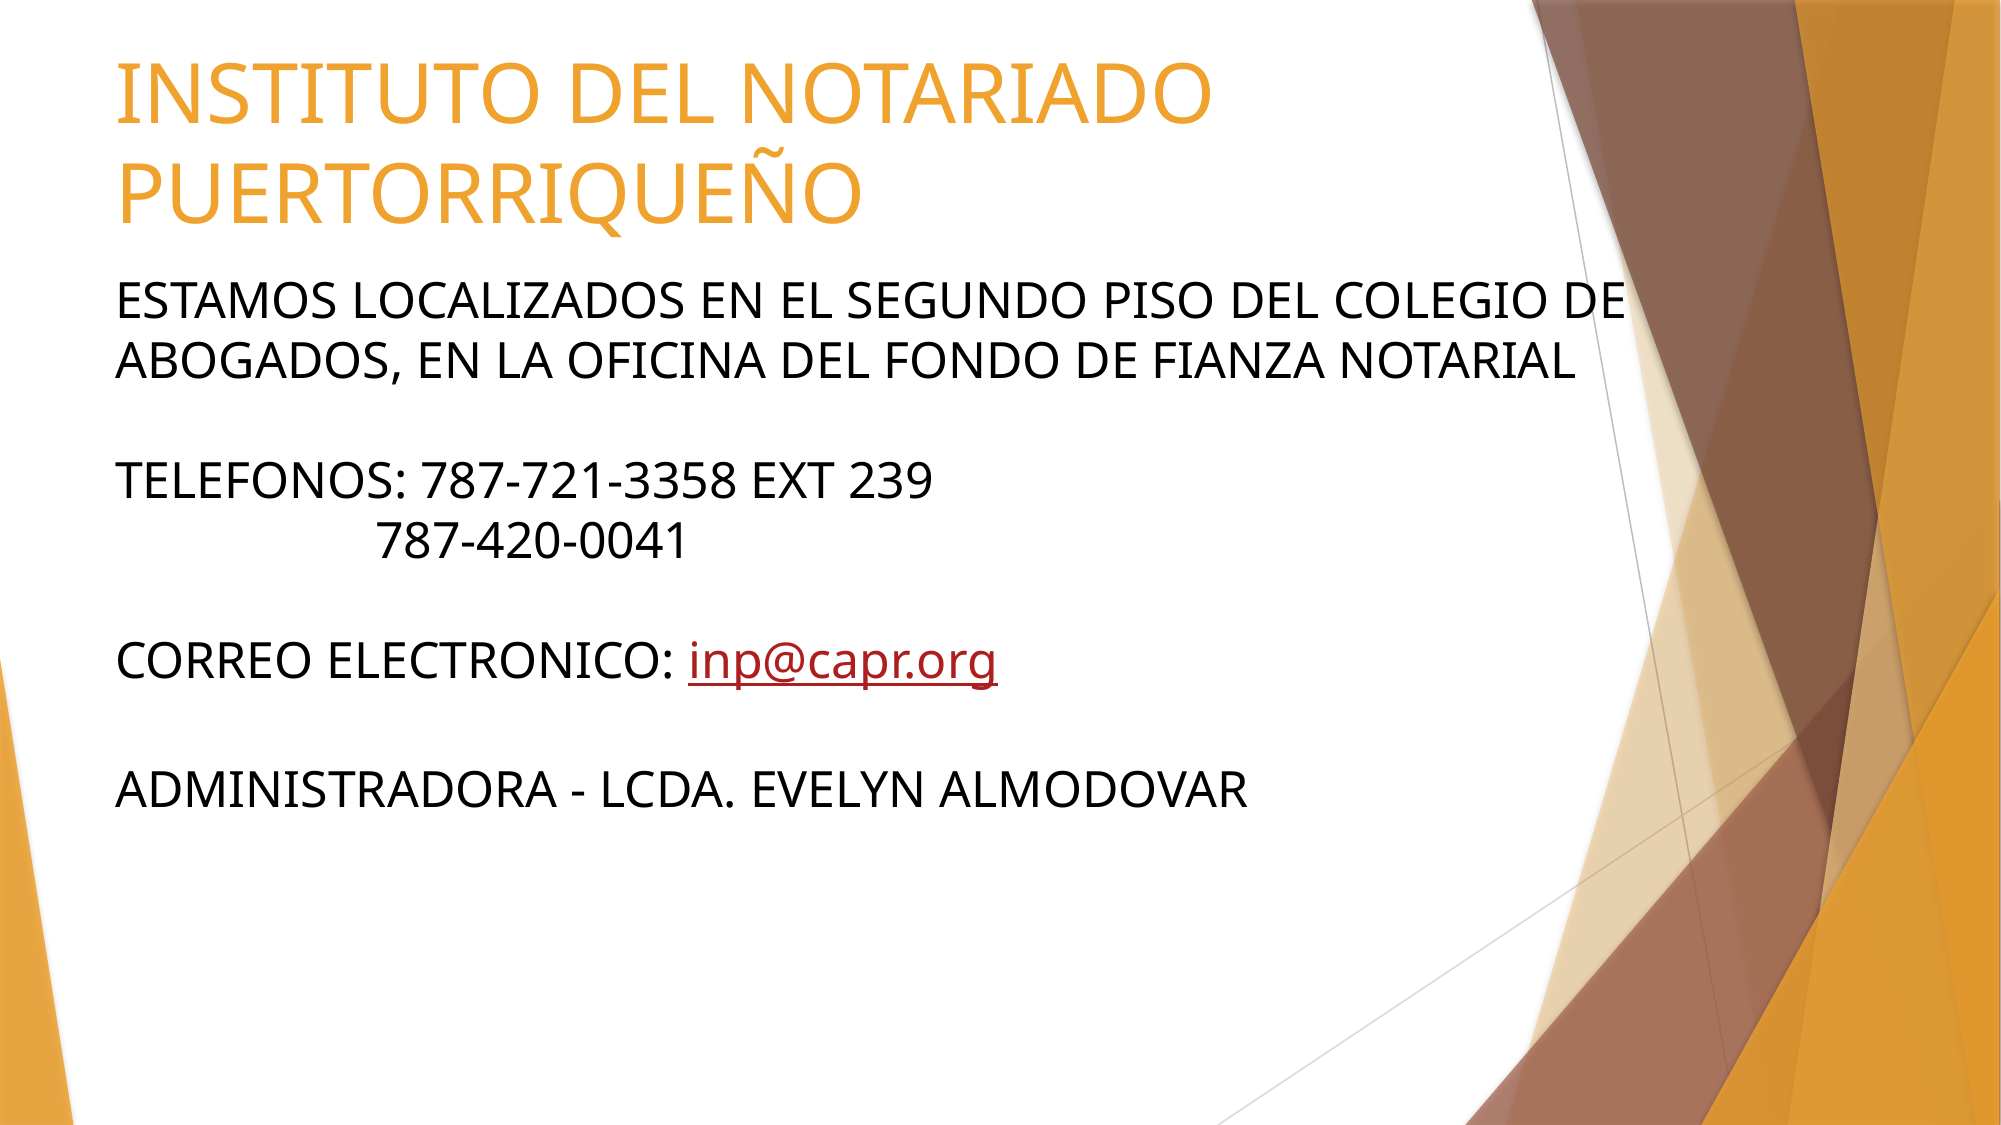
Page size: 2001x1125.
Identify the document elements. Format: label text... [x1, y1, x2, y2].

text_box ESTAMOS LOCALIZADOS EN EL SEGUNDO PISO DEL COLEGIO DE ABOGADOS, EN LA OFICINA DEL FONDO DE FIANZA NOTARIAL TELEFONOS: 787-721-3358 EXT 239 787-420-0041 CORREO ELECTRONICO: inp@capr.org ADMINISTRADORA - LCDA. EVELYN ALMODOVAR [100, 261, 1643, 1050]
text_box INSTITUTO DEL NOTARIADO PUERTORRIQUEñO [100, 60, 1469, 248]
